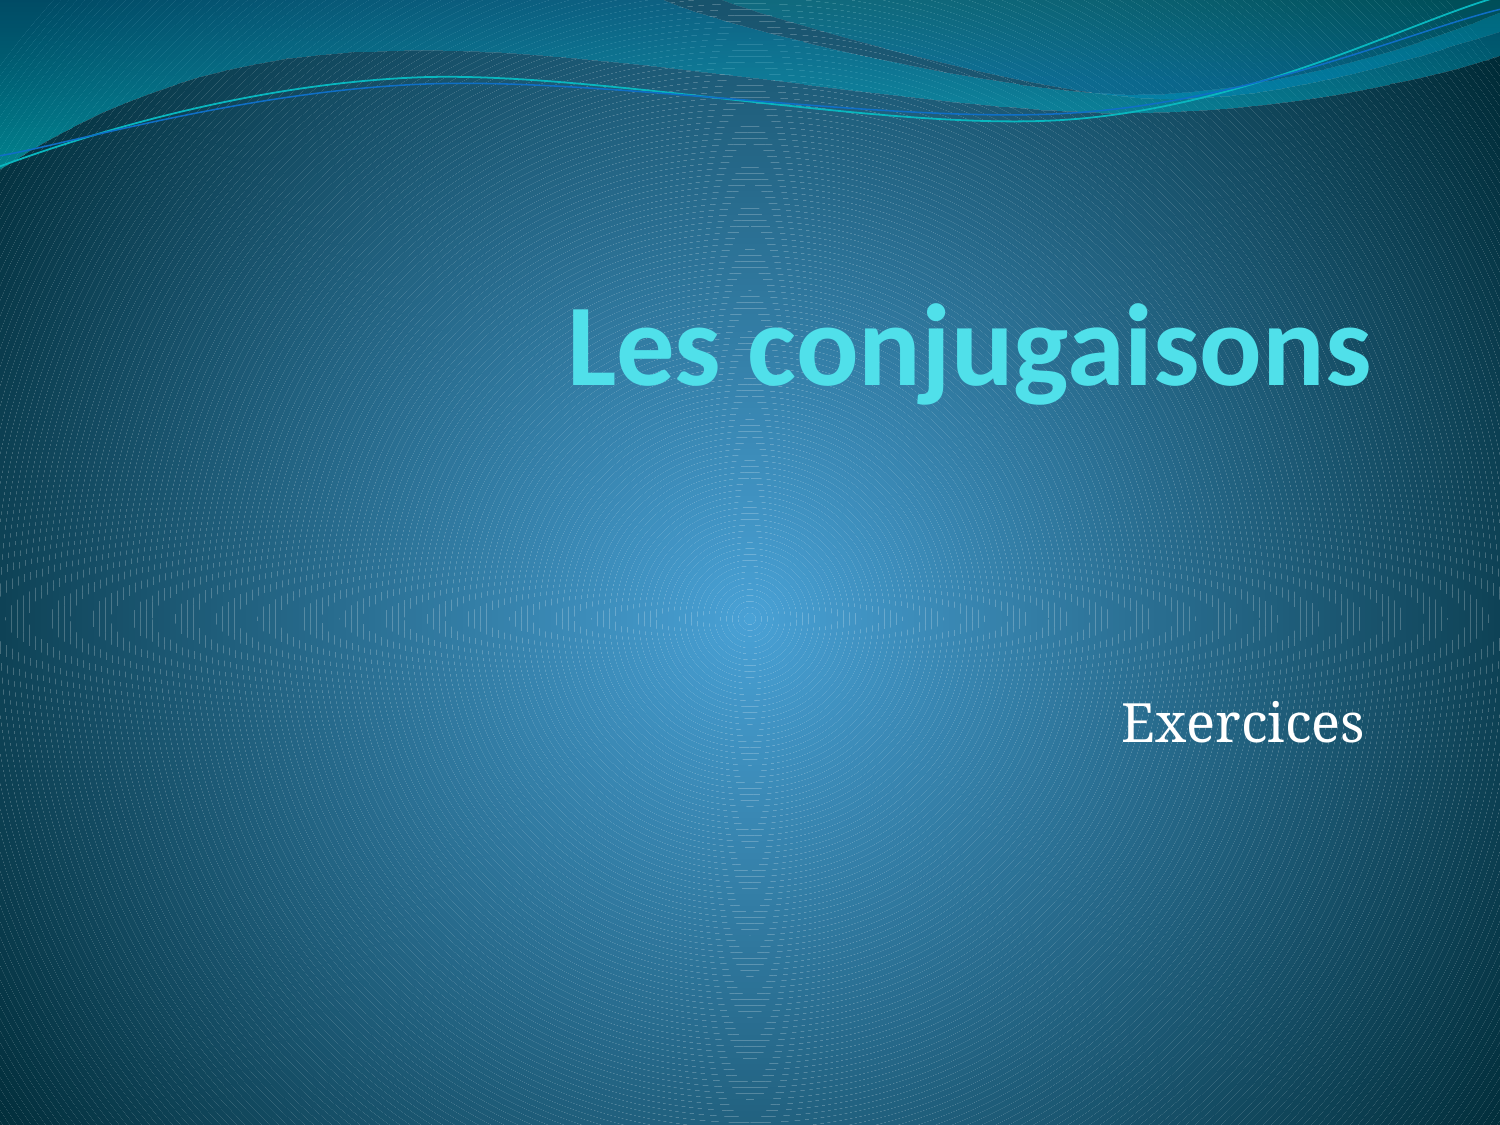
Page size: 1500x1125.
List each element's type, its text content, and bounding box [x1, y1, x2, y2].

subtitle Exercices [87, 529, 1376, 818]
title Les conjugaisons [87, 224, 1376, 409]
